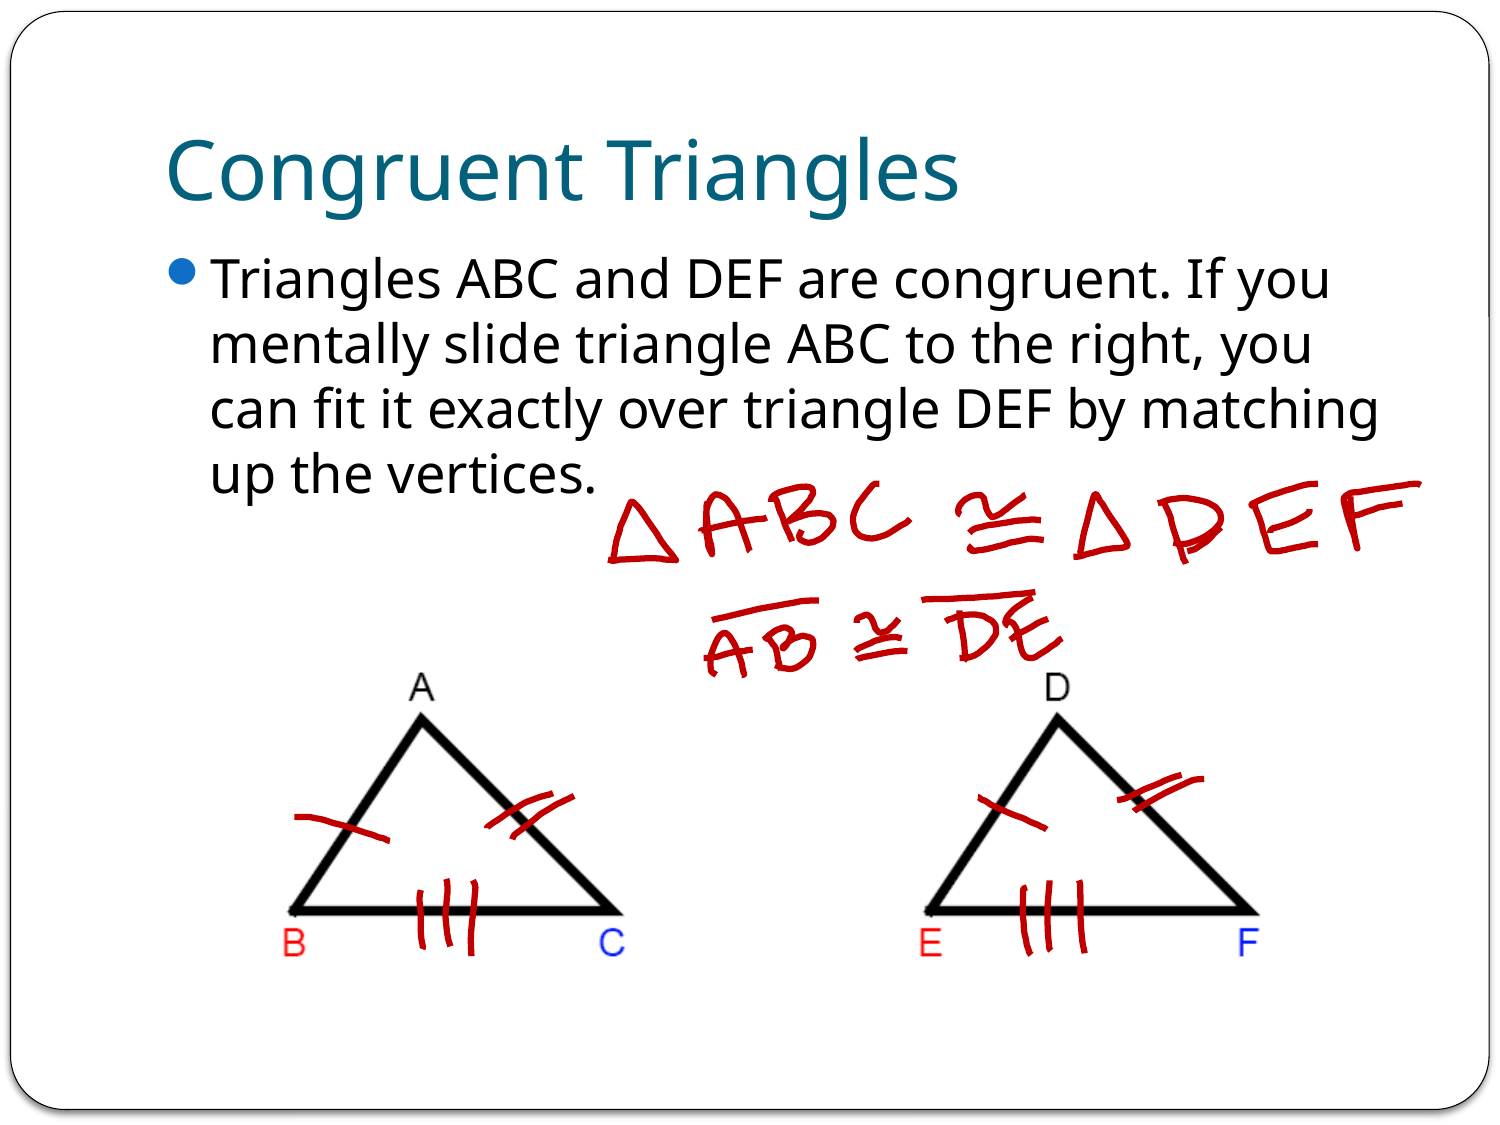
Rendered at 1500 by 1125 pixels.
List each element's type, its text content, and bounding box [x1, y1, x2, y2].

text_box [856, 613, 900, 634]
text_box [607, 500, 677, 563]
text_box [1017, 628, 1063, 659]
picture [187, 662, 1287, 966]
text_box [728, 523, 751, 552]
text_box [1254, 505, 1319, 552]
text_box [778, 510, 793, 542]
text_box [968, 538, 1044, 552]
text_box [1178, 545, 1187, 565]
text_box [968, 518, 1042, 534]
text_box [856, 649, 908, 660]
text_box [1250, 482, 1319, 507]
text_box [711, 599, 819, 621]
text_box [921, 591, 1036, 602]
text_box [957, 494, 1026, 518]
text_box [705, 493, 740, 528]
text_box [854, 636, 902, 652]
text_box [1350, 502, 1403, 519]
text_box [709, 653, 742, 660]
text_box [1011, 622, 1028, 633]
list Triangles ABC and DEF are congruent. If you mentally slide triangle ABC to the right, you can fit it exactly over triangle DEF by matching up the vertices. [150, 237, 1425, 988]
text_box [852, 482, 911, 540]
text_box [703, 648, 753, 659]
text_box [1157, 497, 1222, 545]
title Congruent Triangles [150, 45, 1425, 233]
text_box [709, 632, 738, 656]
text_box [1073, 493, 1129, 558]
text_box [1269, 508, 1311, 533]
text_box [700, 516, 768, 532]
text_box [1187, 526, 1222, 552]
text_box [1342, 483, 1422, 550]
text_box [1004, 596, 1033, 627]
text_box [764, 626, 814, 660]
text_box [945, 613, 997, 659]
text_box [705, 530, 713, 555]
text_box [770, 485, 835, 544]
text_box [1009, 618, 1049, 641]
